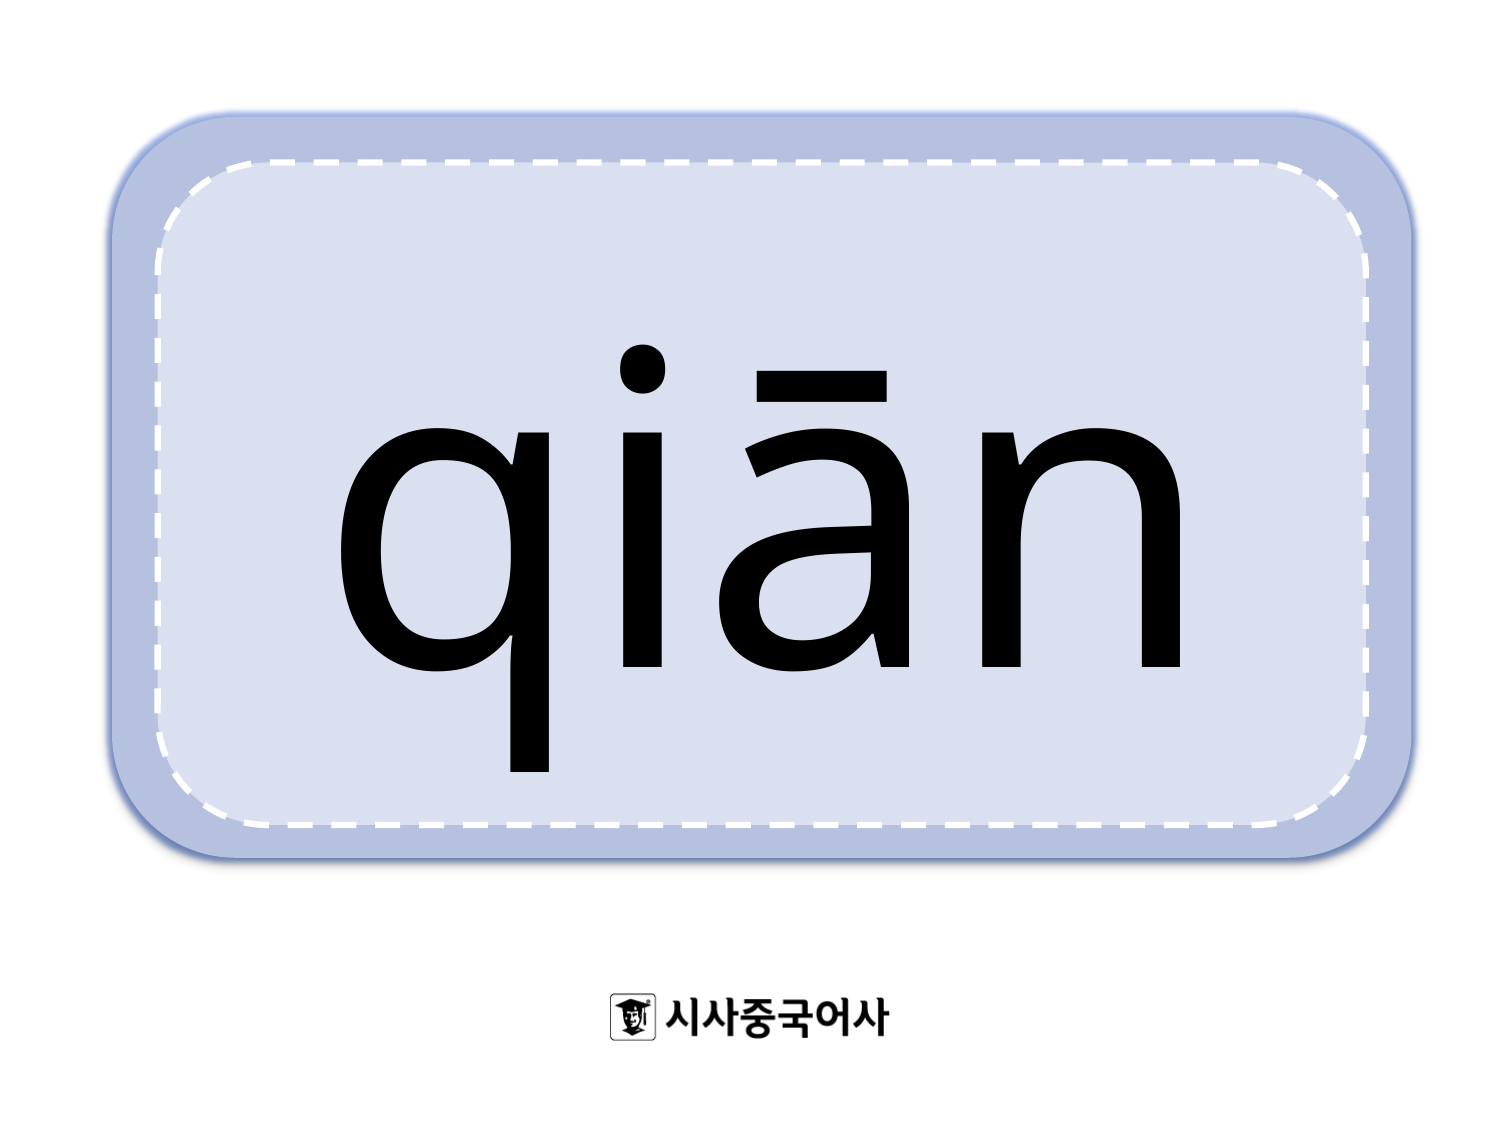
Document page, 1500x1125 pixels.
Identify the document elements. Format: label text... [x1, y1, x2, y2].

picture [602, 987, 898, 1047]
text_box qiān [162, 160, 1371, 824]
